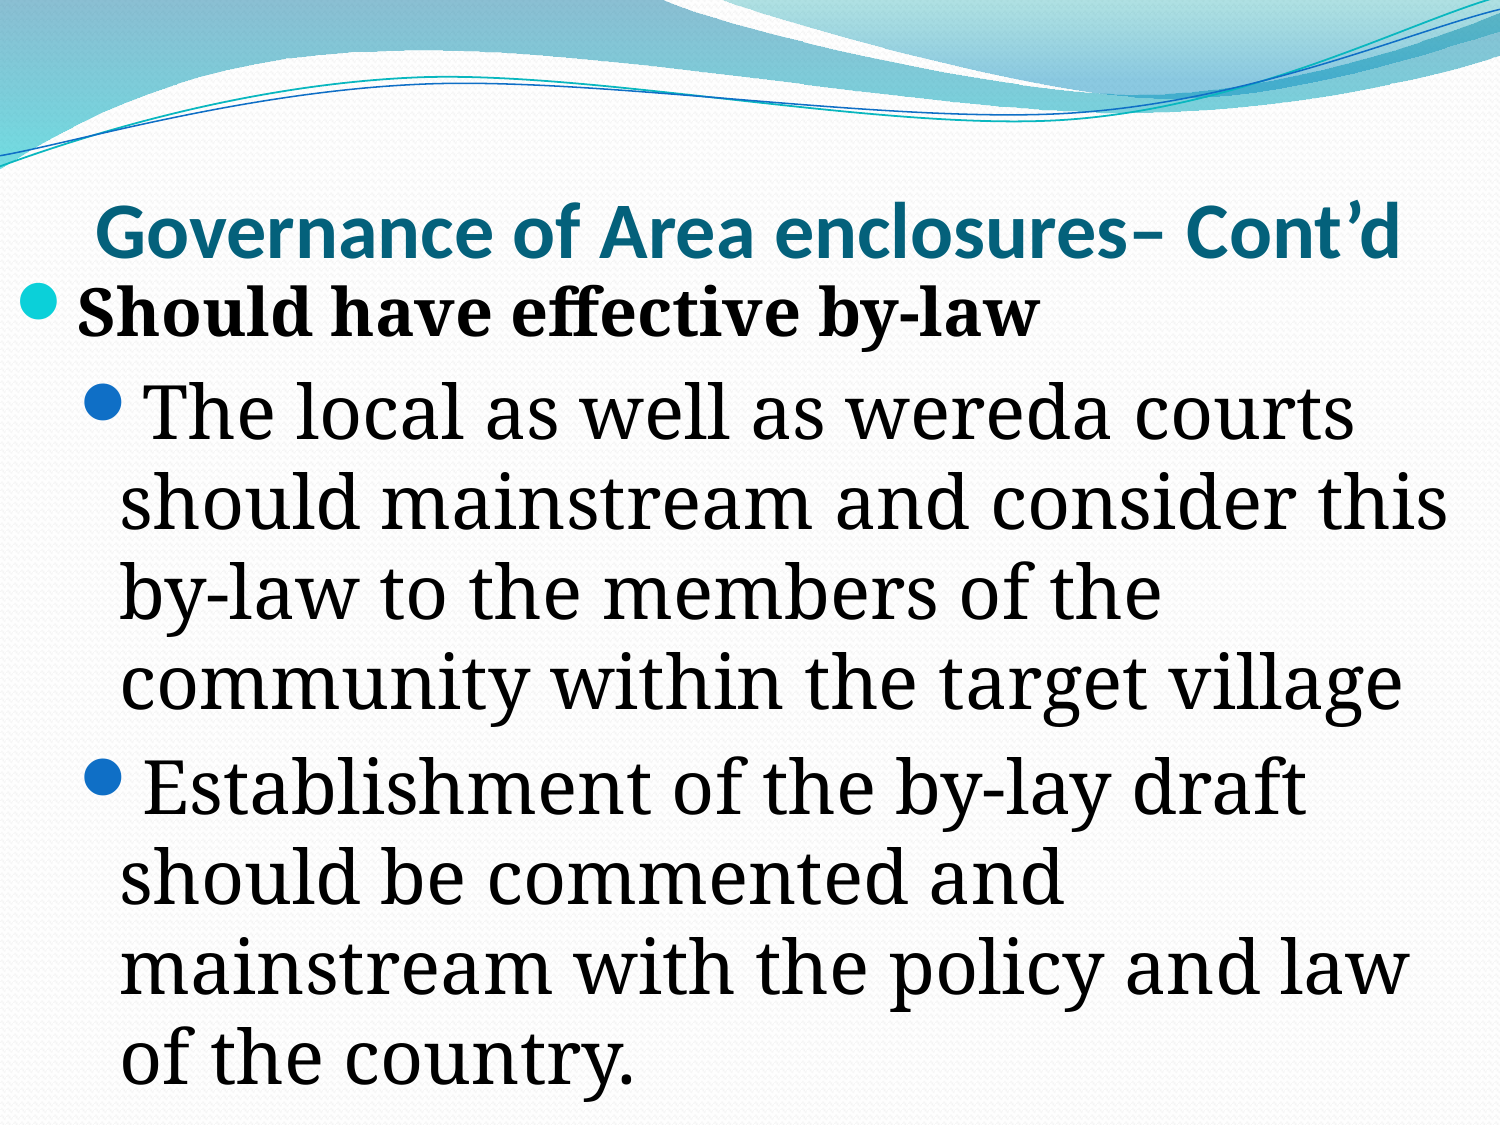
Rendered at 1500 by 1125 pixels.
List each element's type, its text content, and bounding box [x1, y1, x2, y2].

list Should have effective by-law The local as well as wereda courts should mainstream and consider this by-law to the members of the community within the target village Establishment of the by-lay draft should be commented and mainstream with the policy and law of the country. [0, 262, 1500, 1125]
title Governance of Area enclosures– Cont’d [75, 87, 1425, 262]
